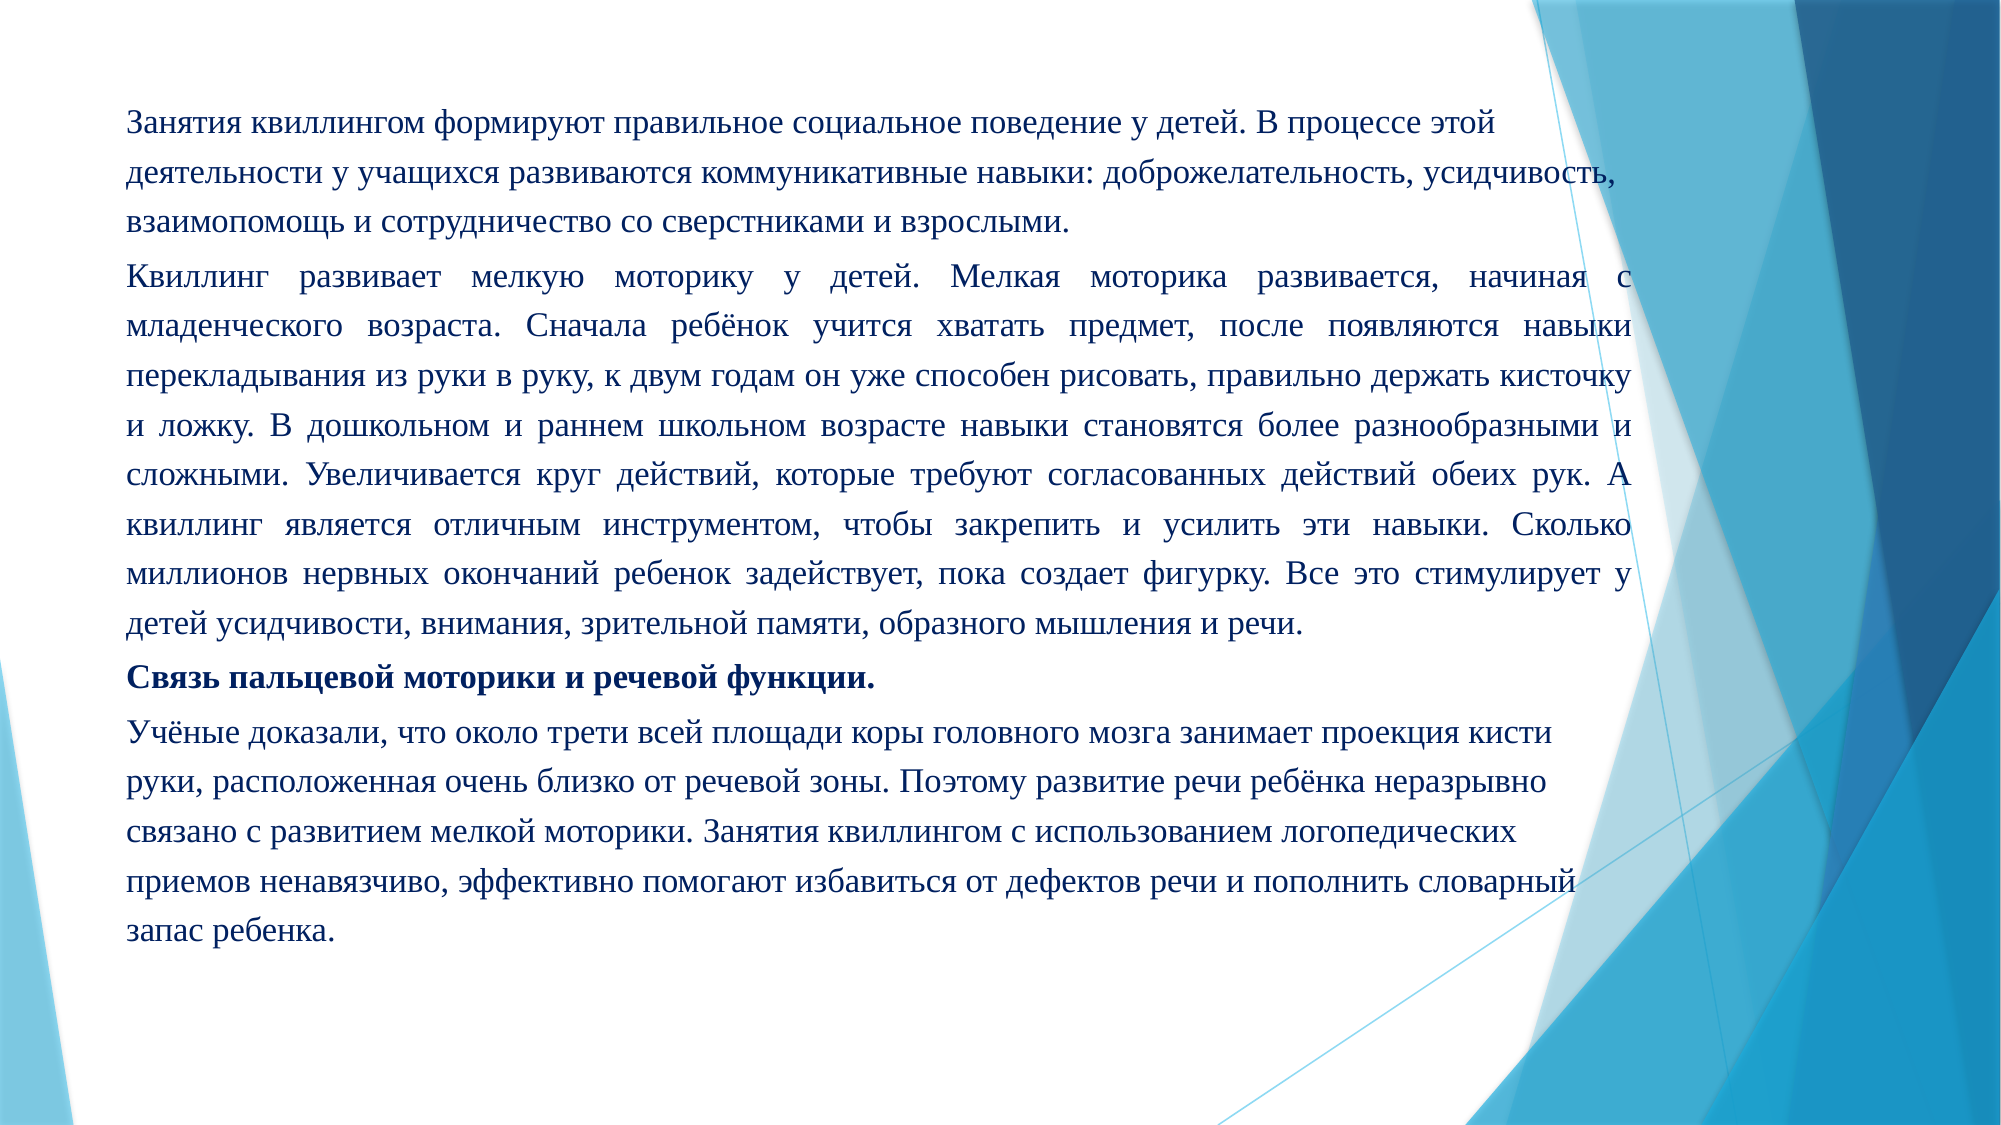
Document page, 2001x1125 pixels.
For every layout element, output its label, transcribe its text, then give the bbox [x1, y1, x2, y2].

list Занятия квиллингом формируют правильное социальное поведение у детей. В процессе этой деятельности у учащихся развиваются коммуникативные навыки: доброжелательность, усидчивость, взаимопомощь и сотрудничество со сверстниками и взрослыми. Квиллинг развивает мелкую моторику у детей. Мелкая моторика развивается, начиная с младенческого возраста. Сначала ребёнок учится хватать предмет, после появляются навыки перекладывания из руки в руку, к двум годам он уже способен рисовать, правильно держать кисточку и ложку. В дошкольном и раннем школьном возрасте навыки становятся более разнообразными и сложными. Увеличивается круг действий, которые требуют согласованных действий обеих рук. А квиллинг является отличным инструментом, чтобы закрепить и усилить эти навыки. Сколько миллионов нервных окончаний ребенок задействует, пока создает фигурку. Все это стимулирует у детей усидчивости, внимания, зрительной памяти, образного мышления и речи. Связь пальцевой моторики и речевой функции. Учёные доказали, что около трети всей площади коры головного мозга занимает проекция кисти руки, расположенная очень близко от речевой зоны. Поэтому развитие речи ребёнка неразрывно связано с развитием мелкой моторики. Занятия квиллингом с использованием логопедических приемов ненавязчиво, эффективно помогают избавиться от дефектов речи и пополнить словарный запас ребенка. [111, 83, 1647, 1010]
